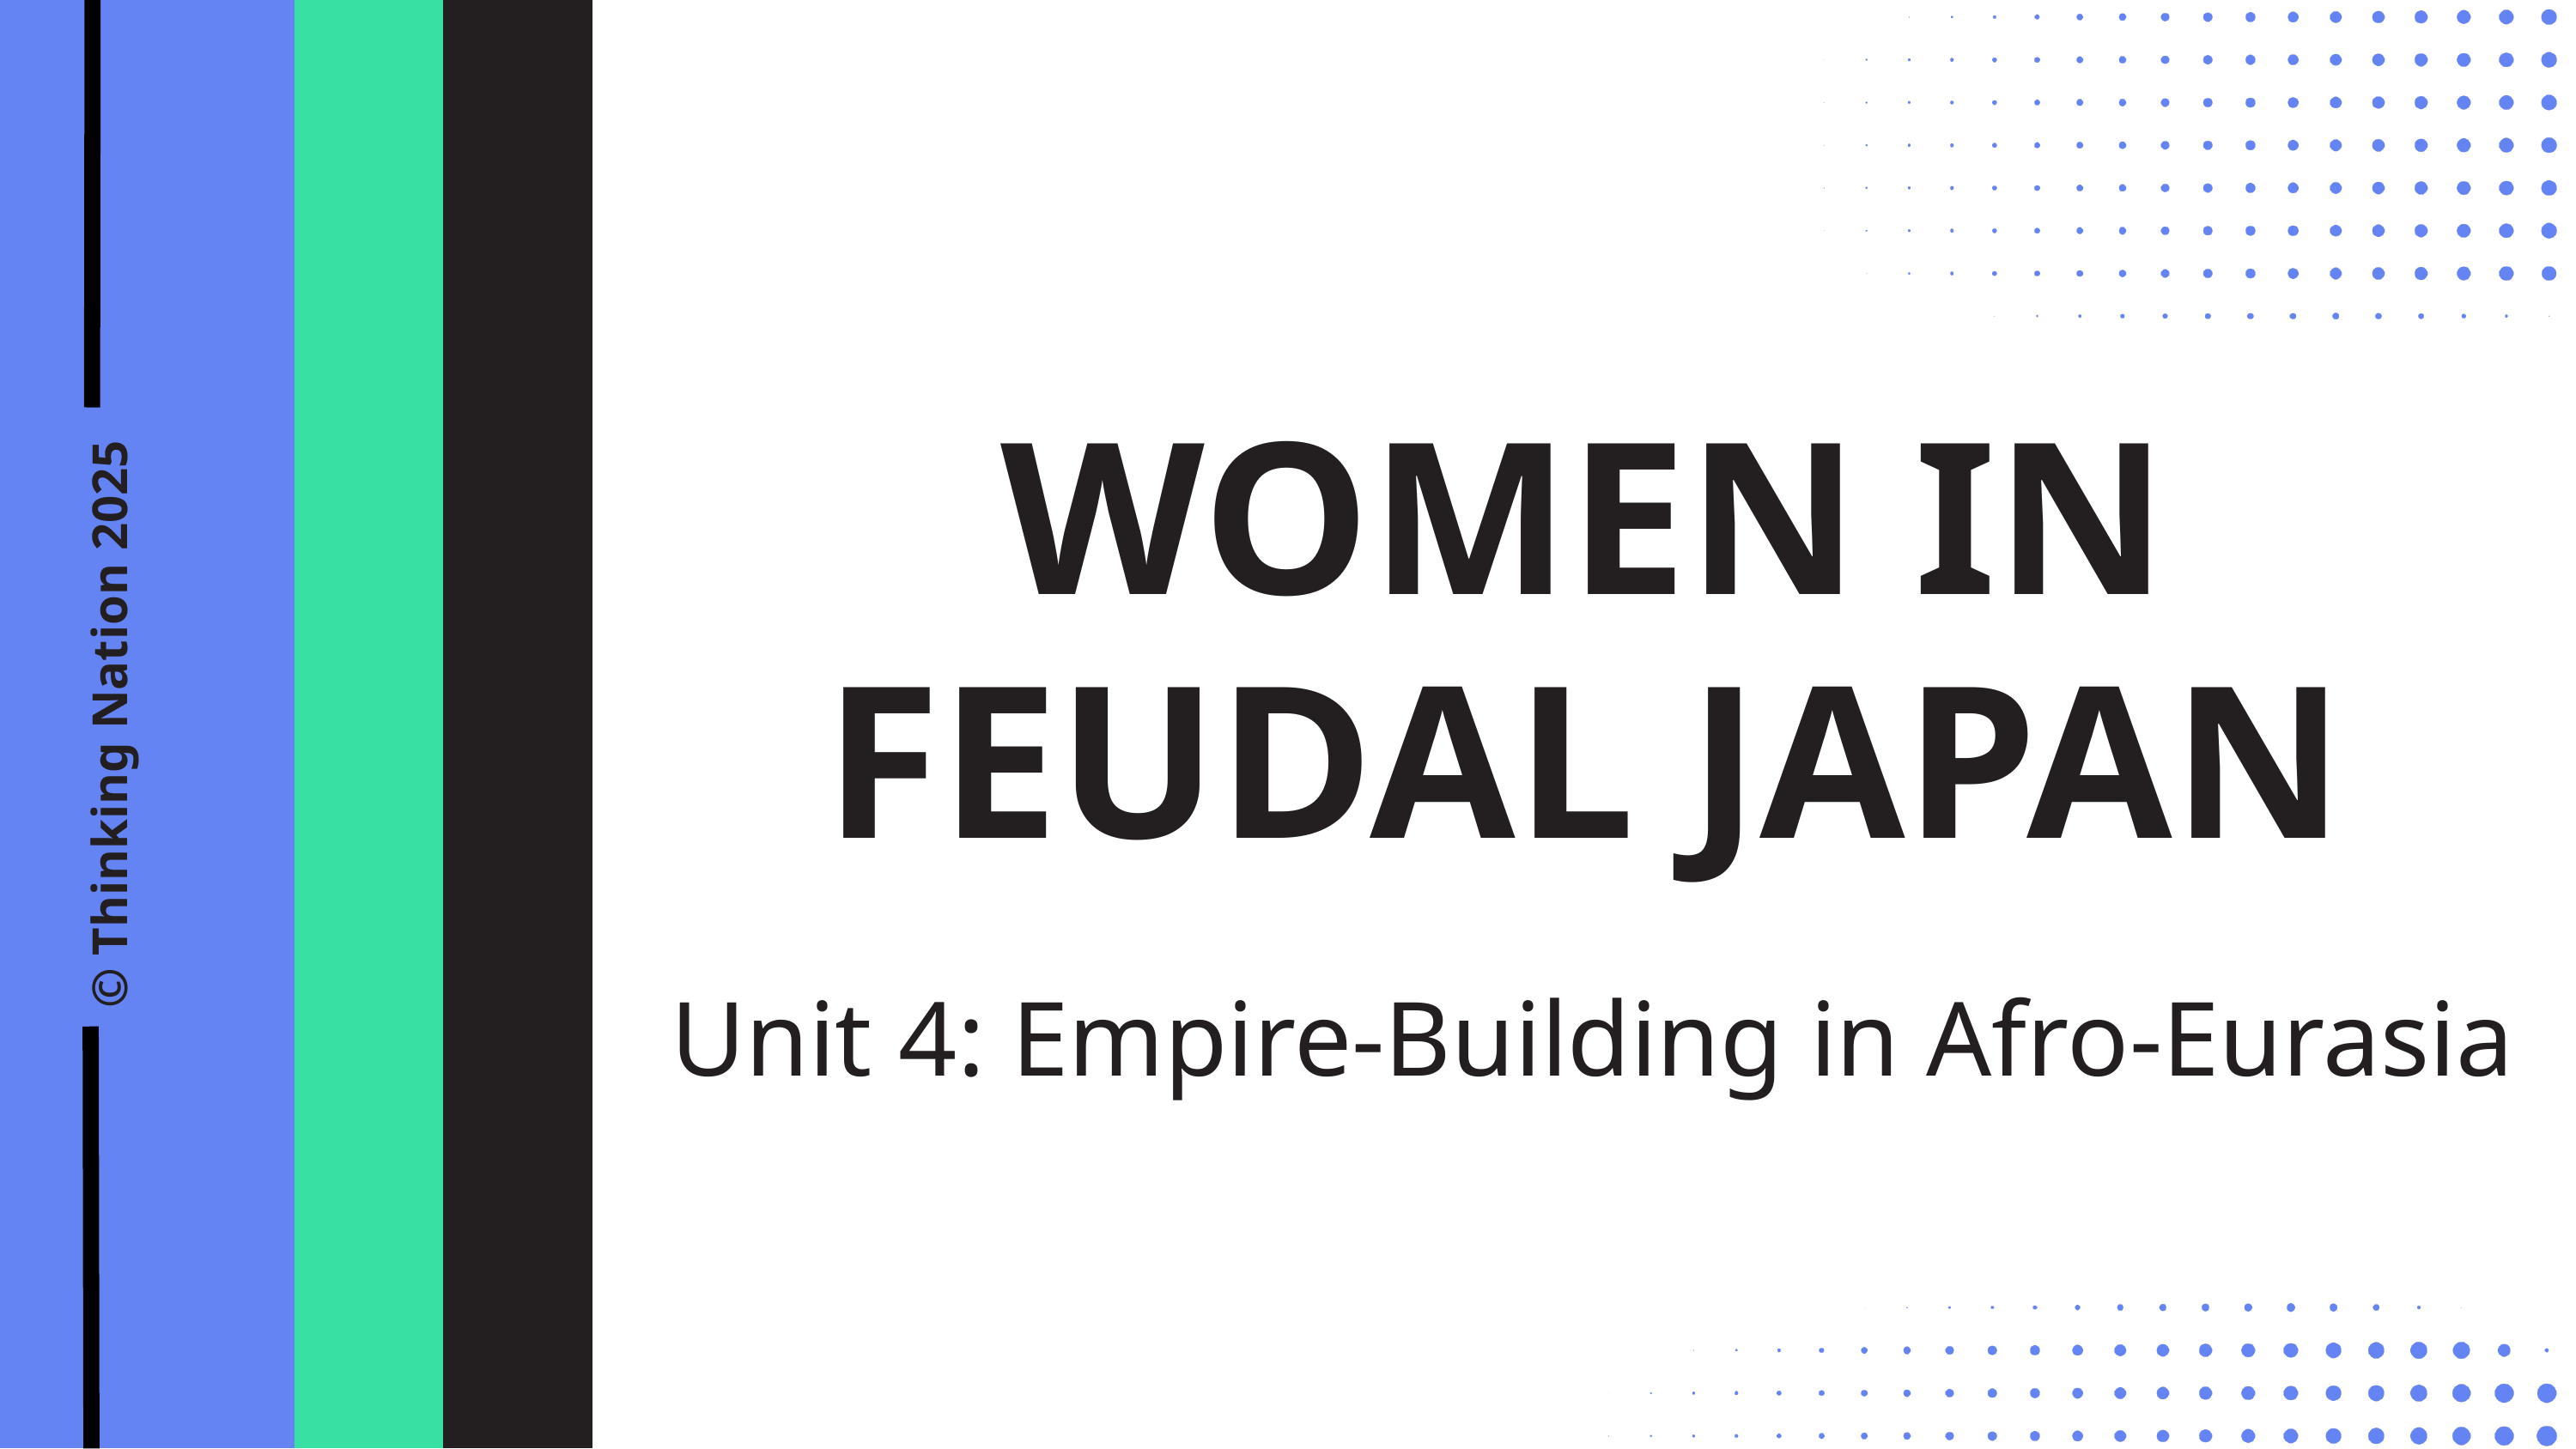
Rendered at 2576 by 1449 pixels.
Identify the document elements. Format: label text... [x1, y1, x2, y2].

text_box [1781, 0, 2576, 319]
text_box WOMEN IN FEUDAL JAPAN [599, 400, 2576, 887]
text_box Unit 4: Empire-Building in Afro-Eurasia [631, 924, 2555, 1096]
text_box [1565, 1303, 2576, 1449]
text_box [0, 0, 593, 1449]
